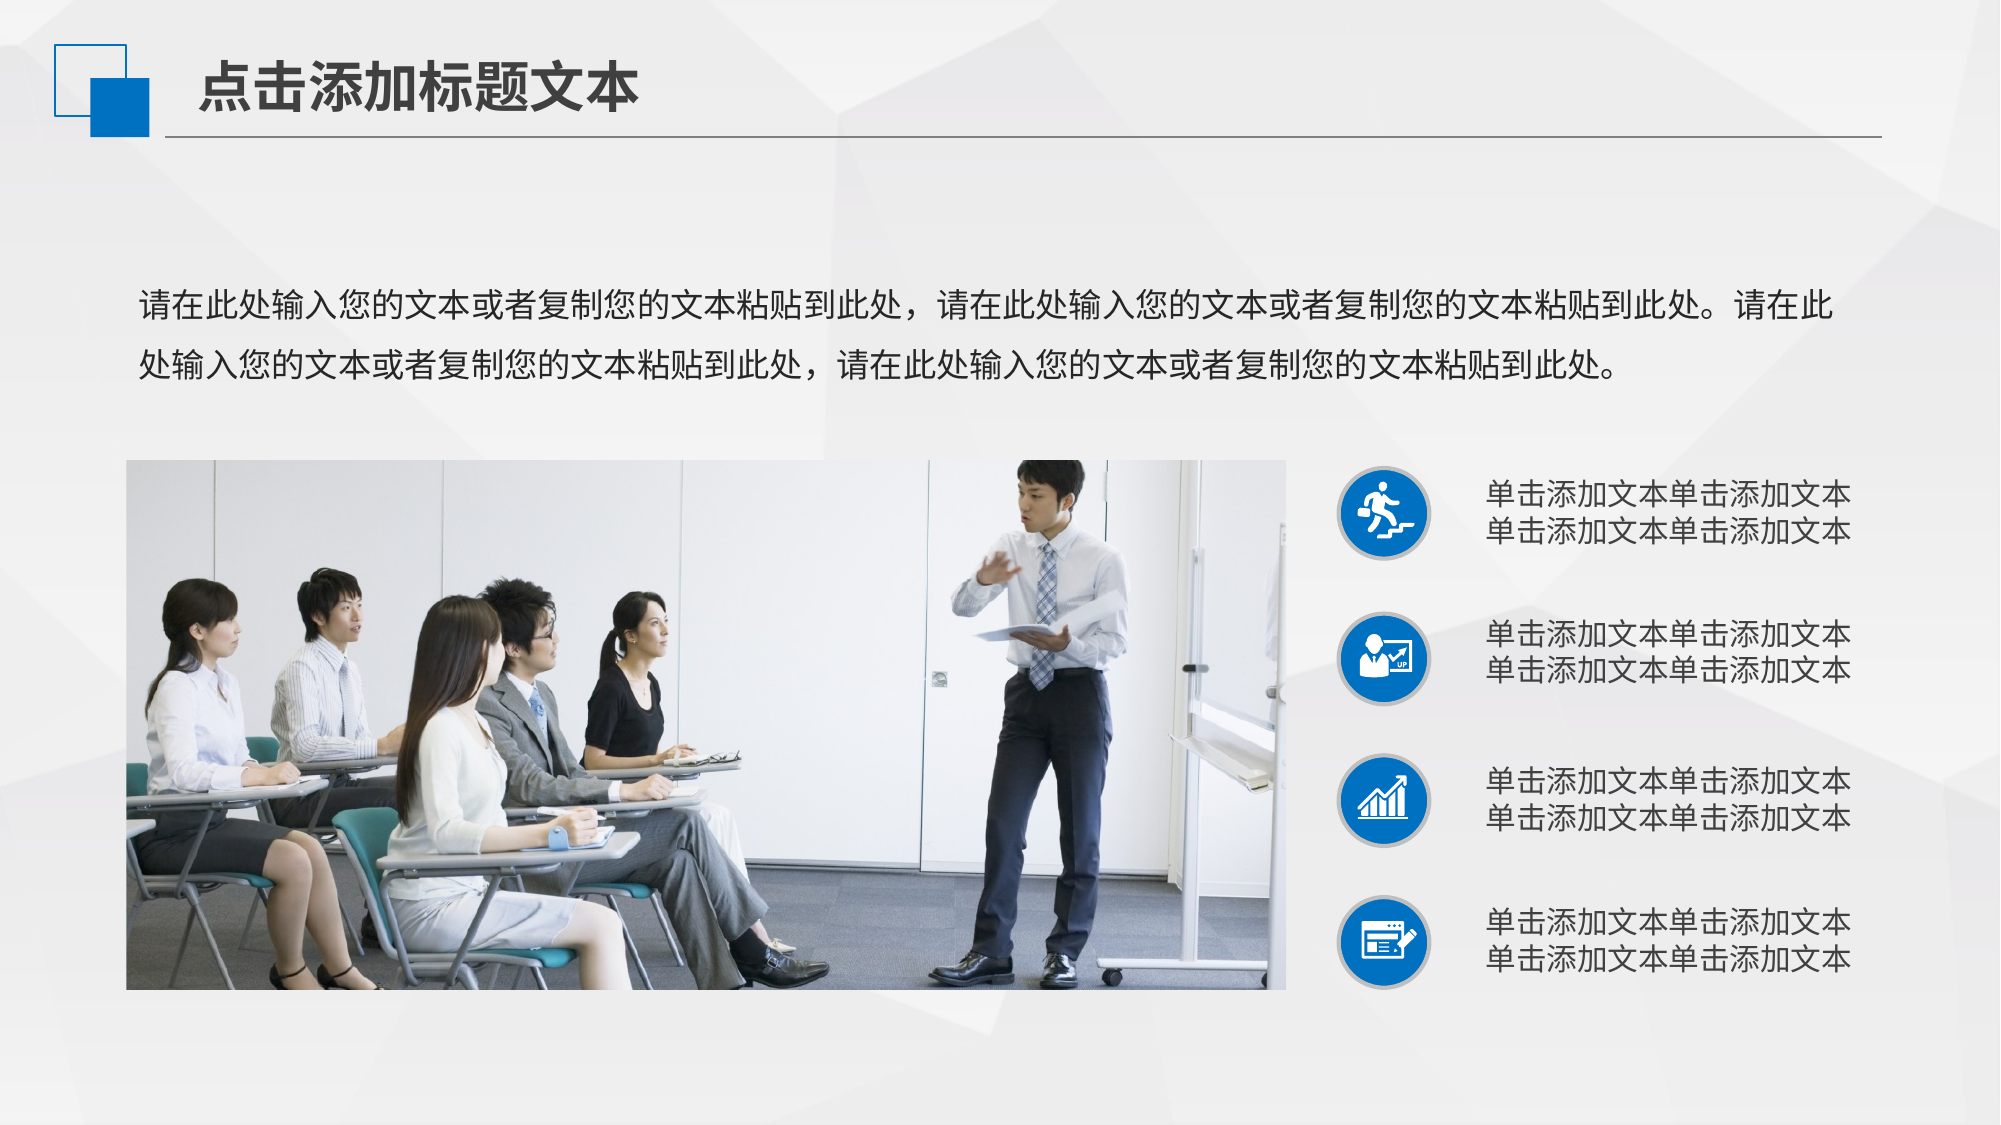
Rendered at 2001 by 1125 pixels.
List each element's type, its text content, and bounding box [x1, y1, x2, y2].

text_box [1338, 467, 1430, 559]
text_box 单击添加文本单击添加文本单击添加文本单击添加文本 [1465, 604, 1898, 699]
text_box 请在此处输入您的文本或者复制您的文本粘贴到此处，请在此处输入您的文本或者复制您的文本粘贴到此处。请在此处输入您的文本或者复制您的文本粘贴到此处，请在此处输入您的文本或者复制您的文本粘贴到此处。 [124, 257, 1878, 392]
text_box 点击添加标题文本 [182, 44, 656, 127]
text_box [1338, 613, 1430, 705]
text_box 单击添加文本单击添加文本单击添加文本单击添加文本 [1465, 464, 1898, 560]
text_box 单击添加文本单击添加文本单击添加文本单击添加文本 [1465, 893, 1898, 988]
picture [0, 0, 2000, 1125]
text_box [1338, 896, 1430, 988]
text_box 单击添加文本单击添加文本单击添加文本单击添加文本 [1465, 752, 1898, 847]
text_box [1338, 755, 1430, 847]
